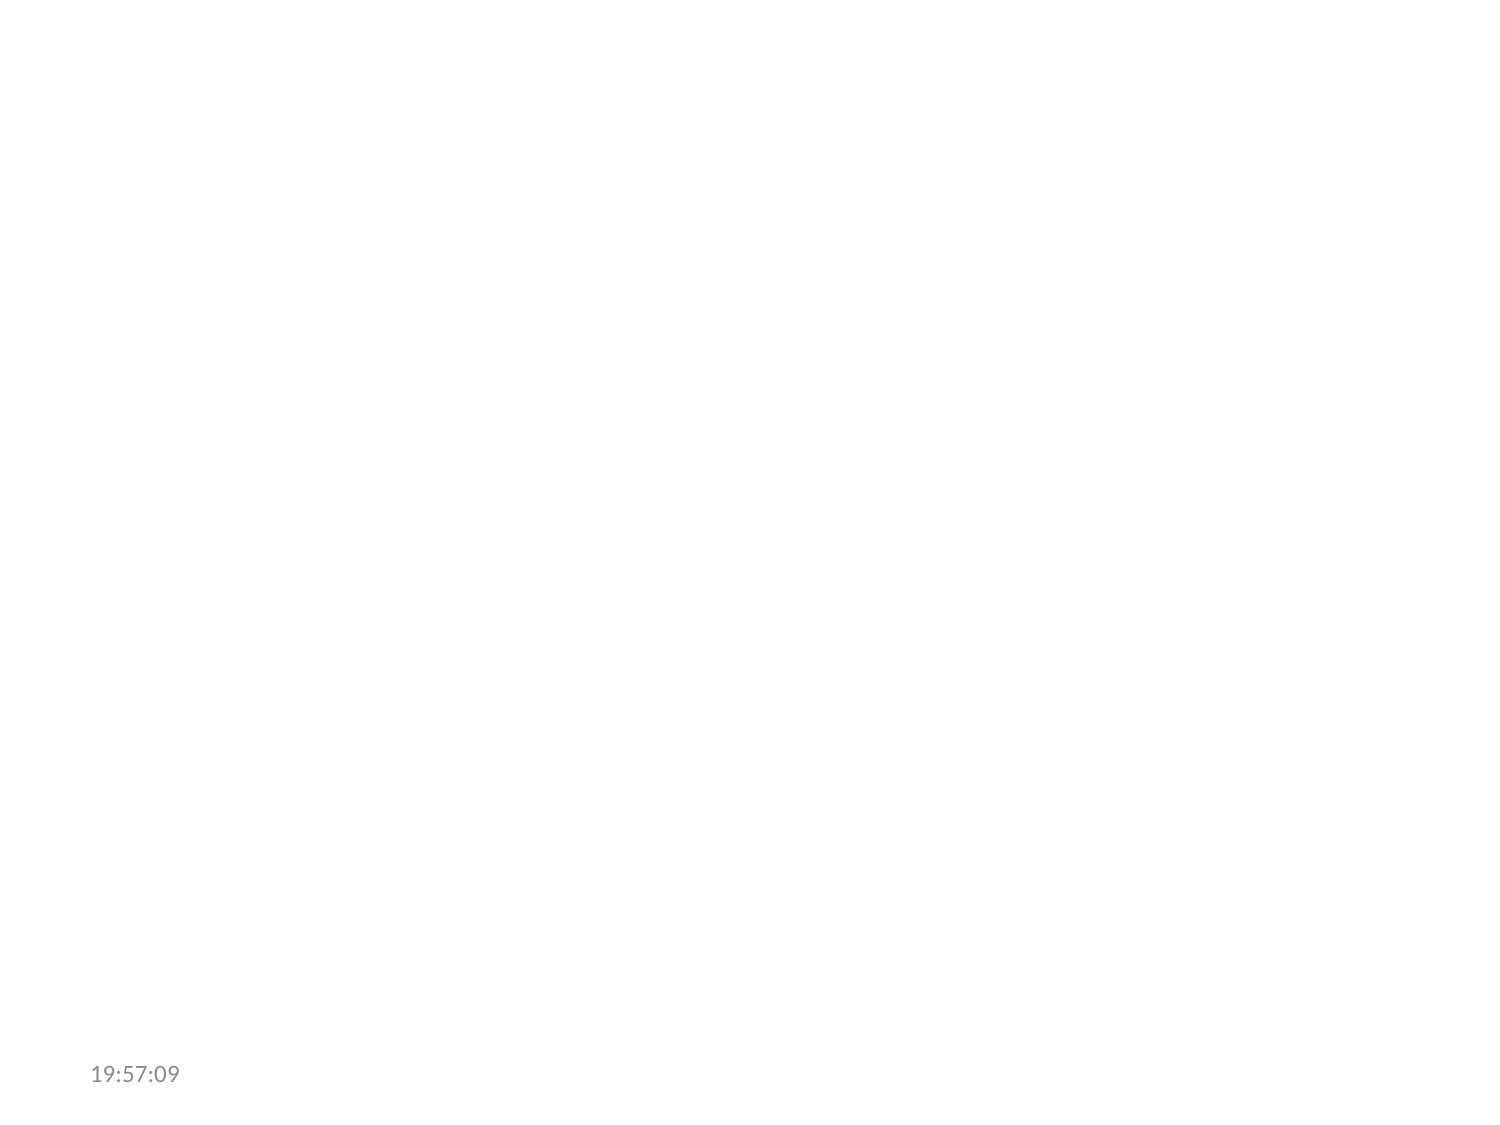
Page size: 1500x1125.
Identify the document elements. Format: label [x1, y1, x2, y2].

slide_number [75, 1042, 425, 1103]
